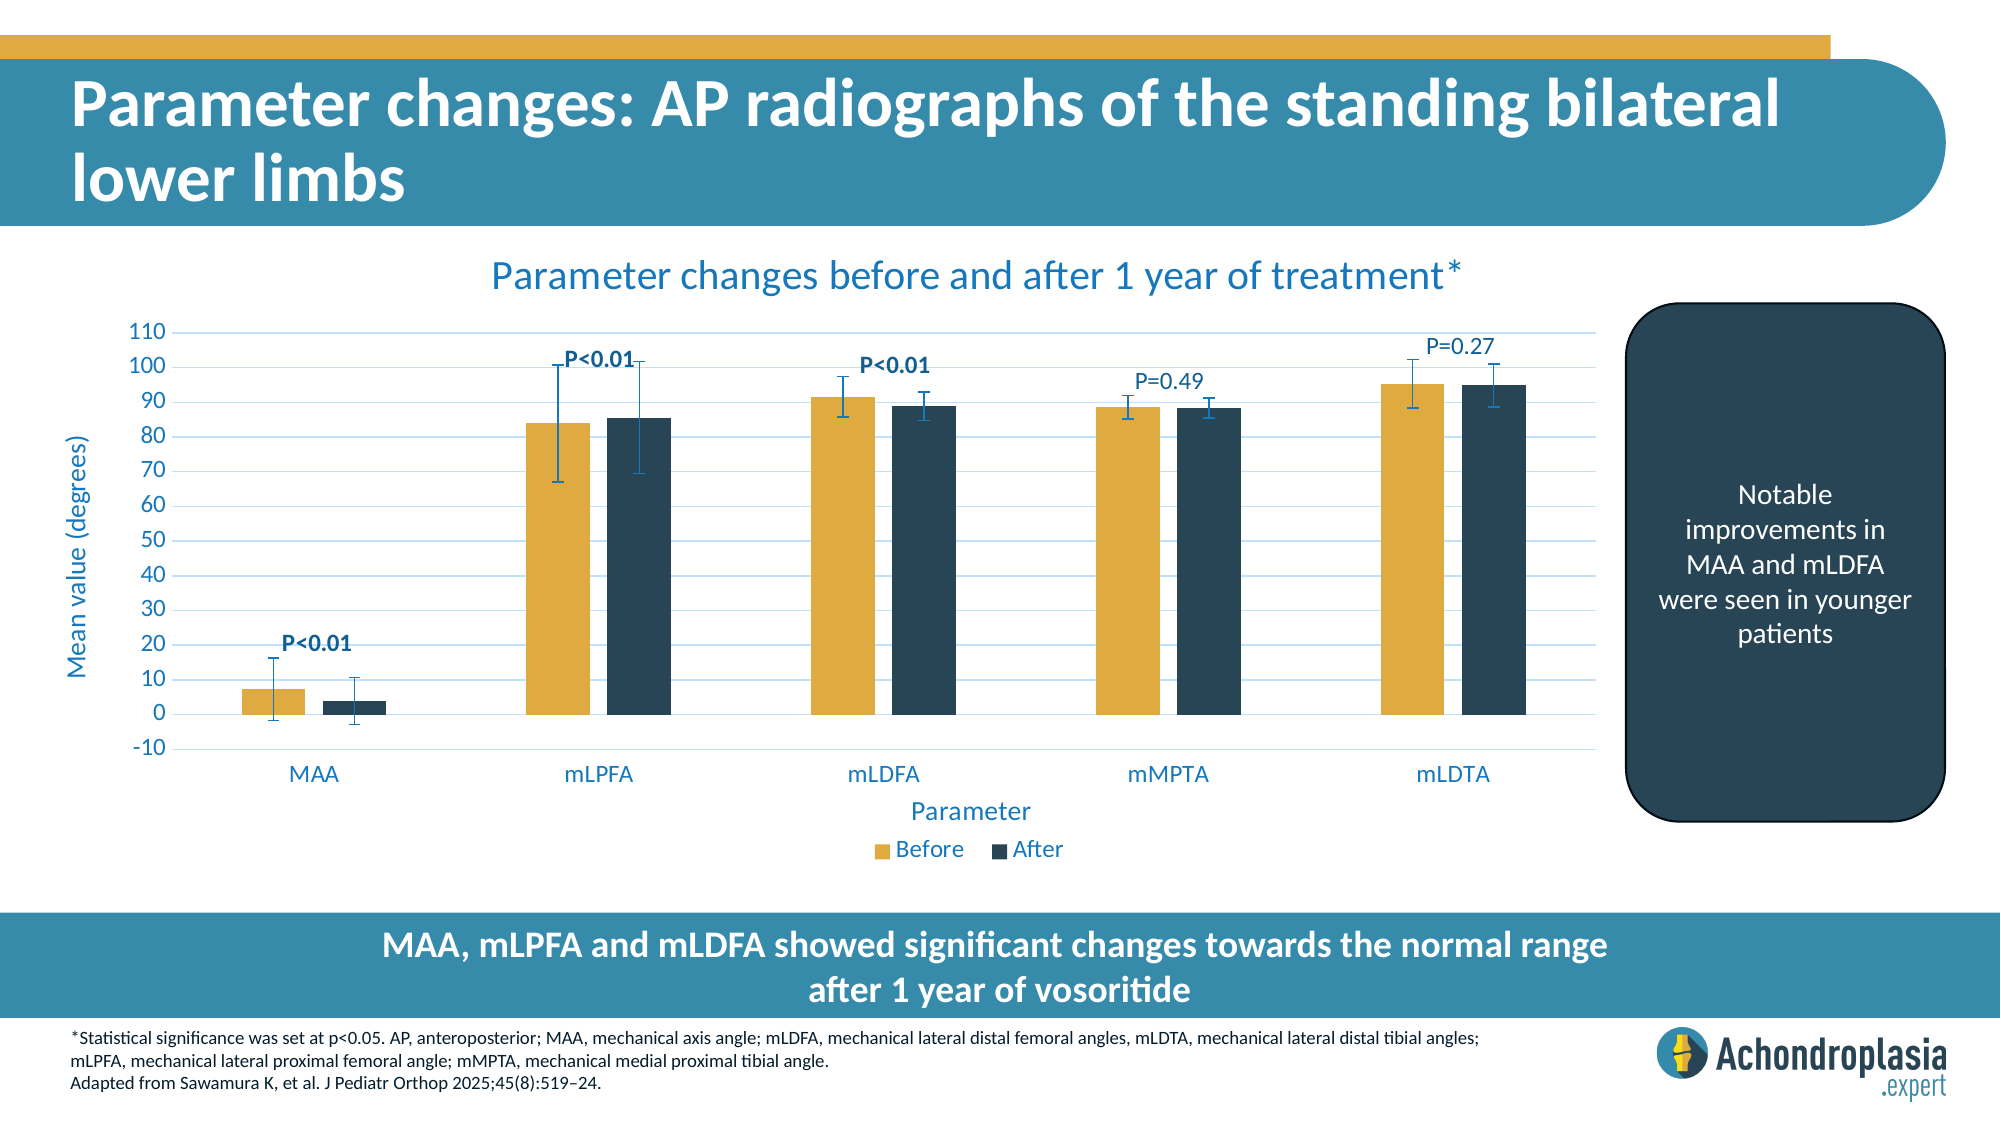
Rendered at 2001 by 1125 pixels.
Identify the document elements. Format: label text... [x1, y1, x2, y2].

title Parameter changes: AP radiographs of the standing bilateral lower limbs [56, 59, 1888, 225]
picture [1656, 1027, 1947, 1102]
chart [55, 237, 1656, 880]
list MAA, mLPFA and mLDFA showed significant changes towards the normal range after 1 year of vosoritide [0, 912, 2000, 1018]
text_box Notable improvements in MAA and mLDFA were seen in younger patients [1656, 302, 1947, 823]
footer *Statistical significance was set at p<0.05. AP, anteroposterior; MAA, mechanical axis angle; mLDFA, mechanical lateral distal femoral angles, mLDTA, mechanical lateral distal tibial angles; mLPFA, mechanical lateral proximal femoral angle; mMPTA, mechanical medial proximal tibial angle. Adapted from Sawamura K, et al. J Pediatr Orthop 2025;45(8):519–24. [55, 1005, 1656, 1102]
